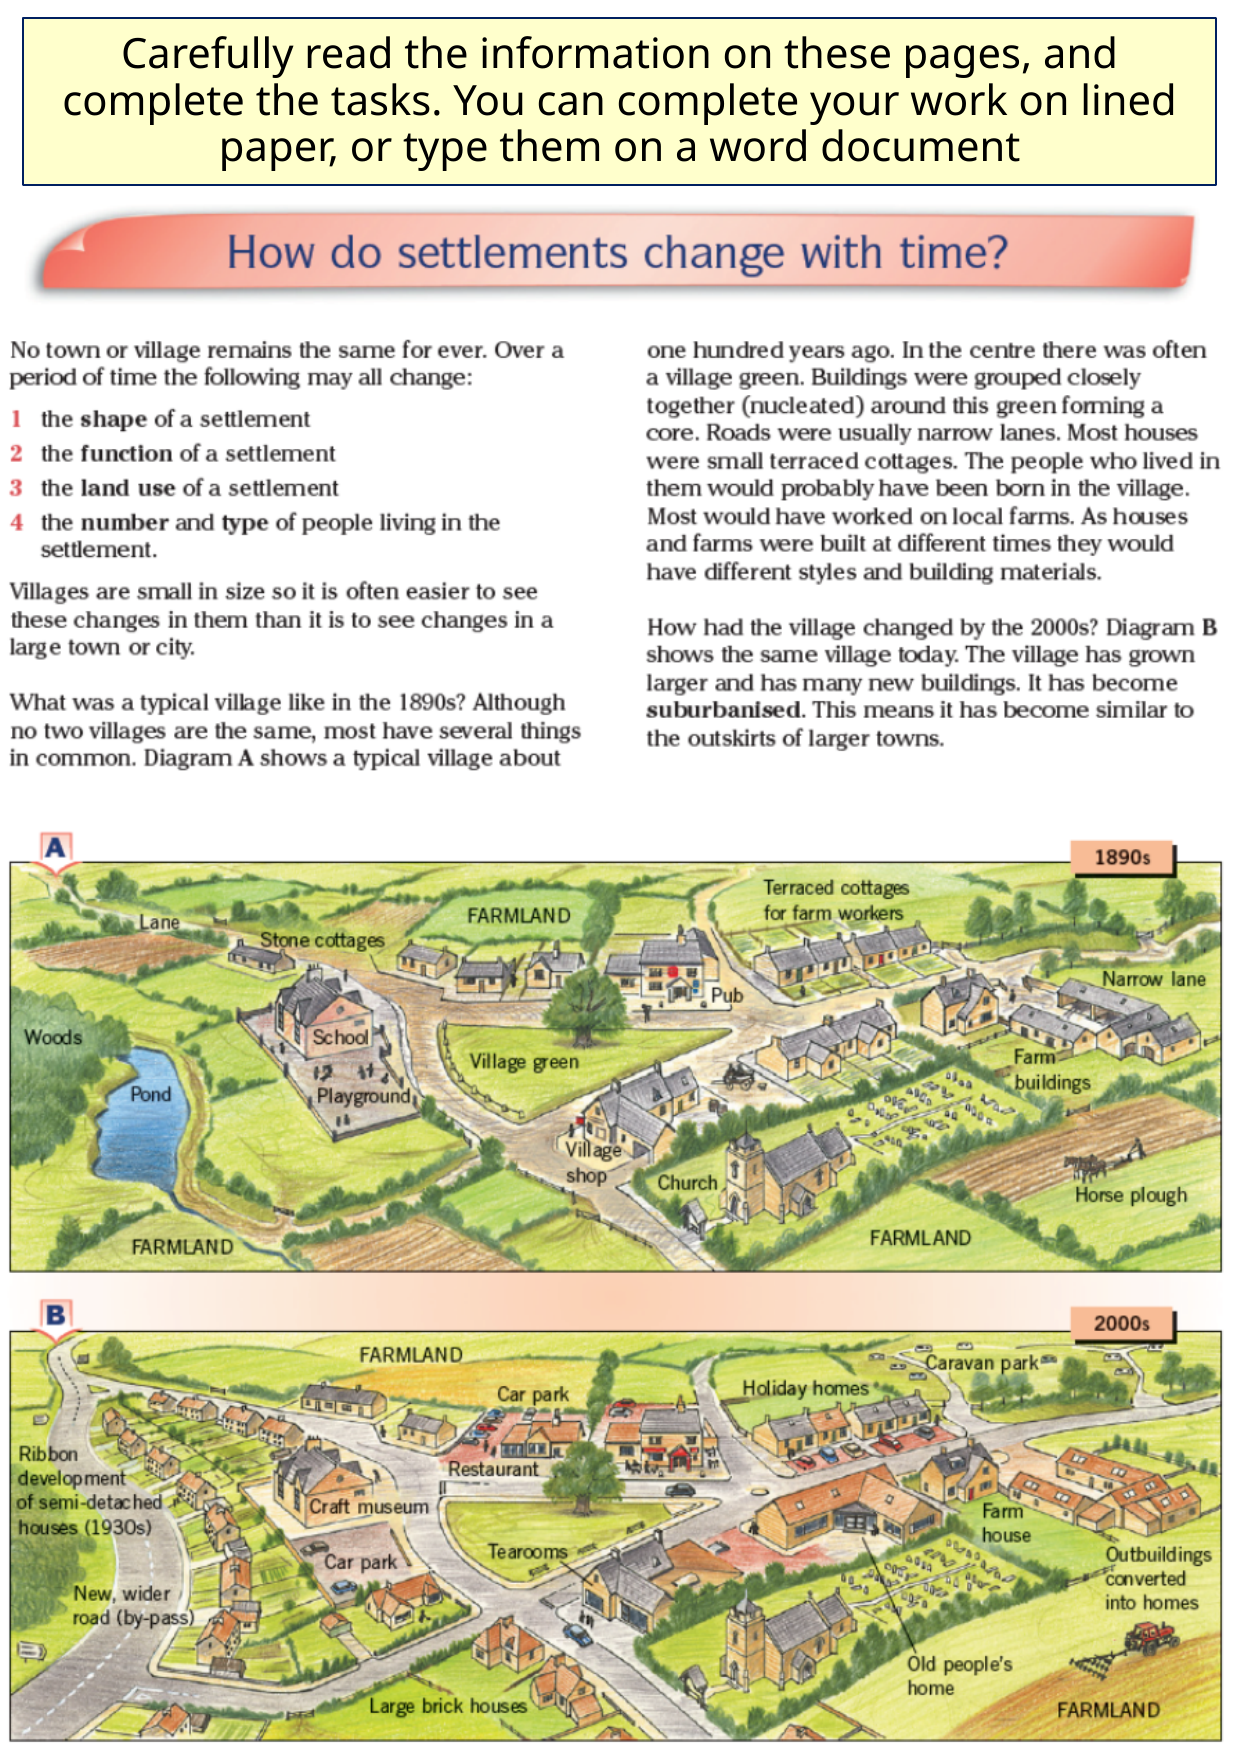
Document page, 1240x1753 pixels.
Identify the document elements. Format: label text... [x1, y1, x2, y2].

text_box Carefully read the information on these pages, and complete the tasks. You can complete your work on lined paper, or type them on a word document [23, 17, 1217, 186]
picture [0, 205, 1240, 1747]
